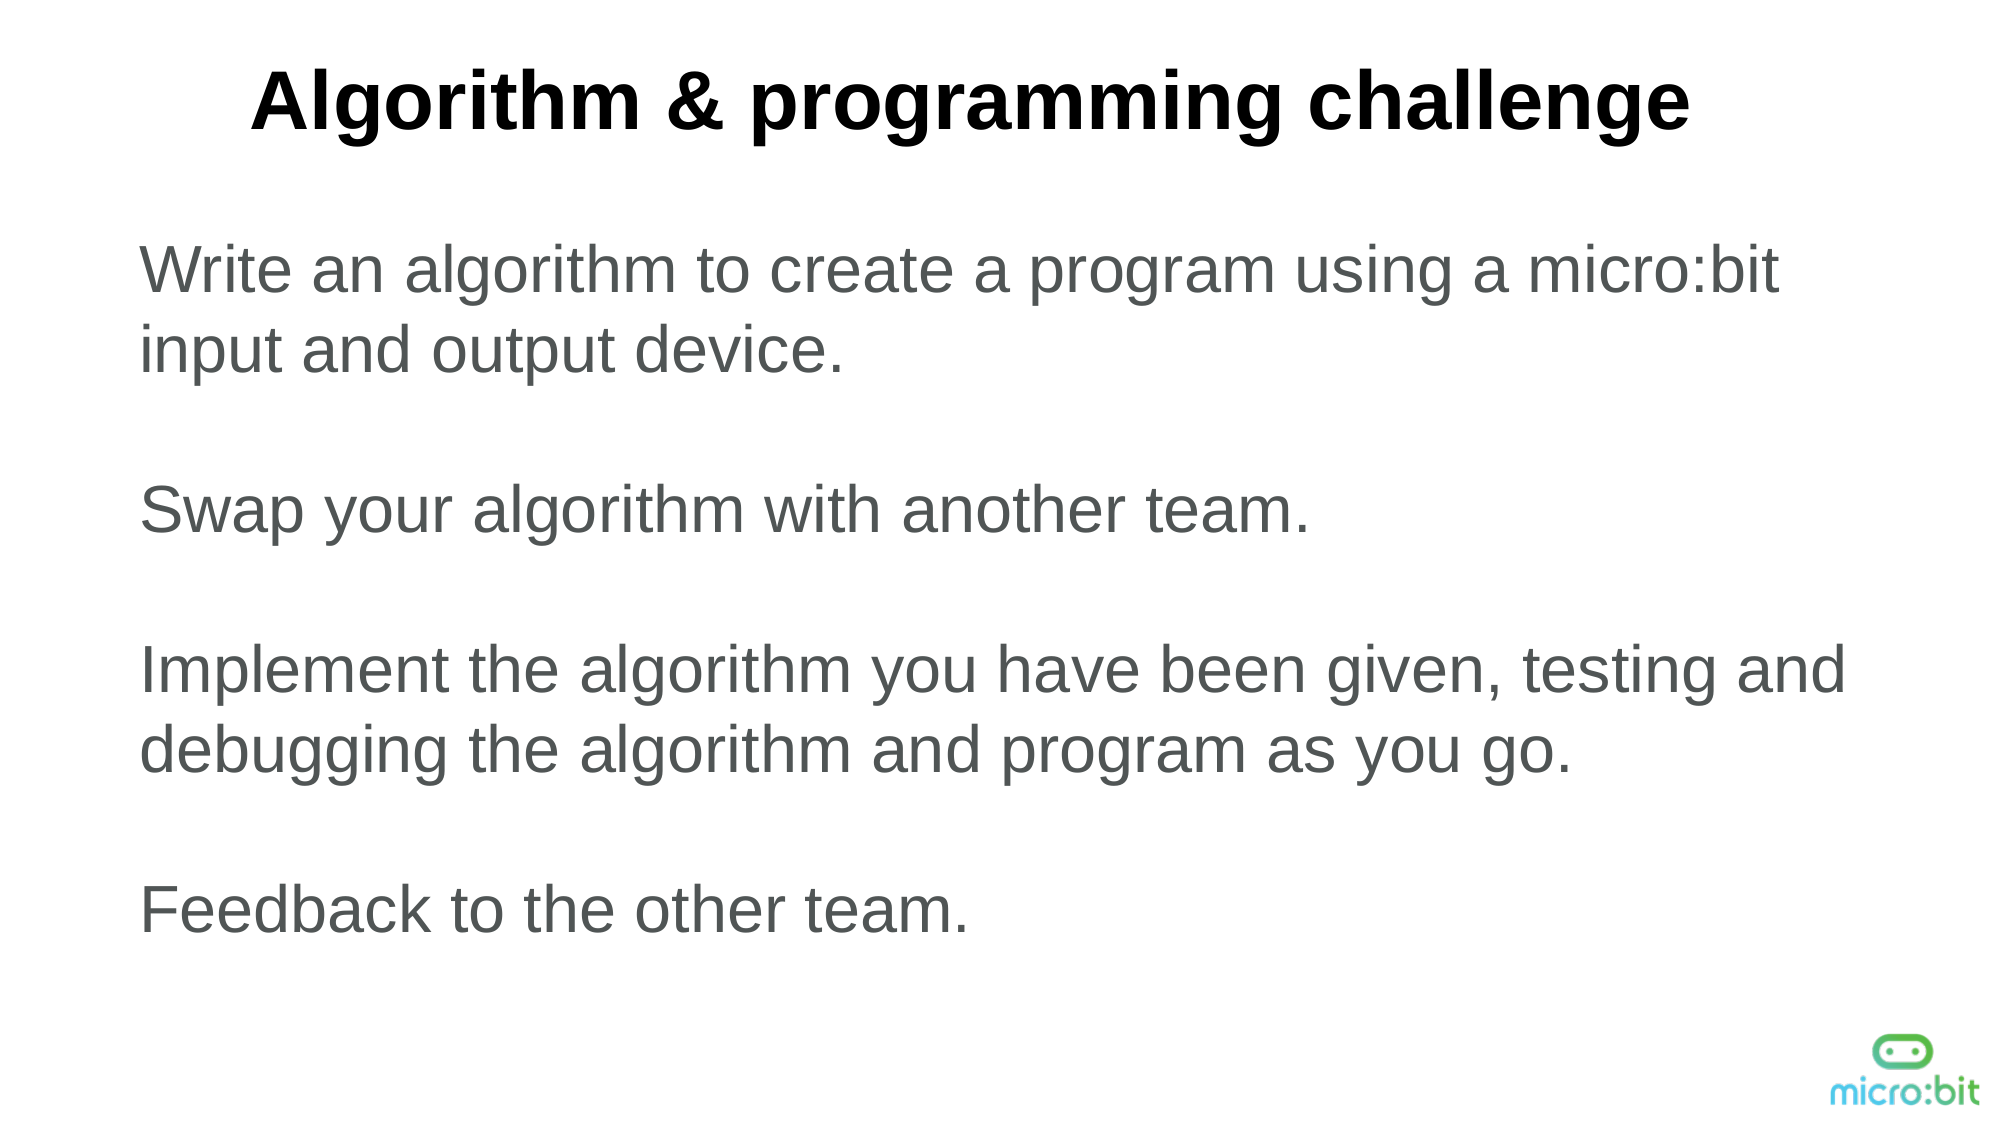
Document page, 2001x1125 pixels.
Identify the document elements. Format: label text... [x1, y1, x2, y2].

picture [1830, 1029, 1980, 1106]
text_box Algorithm & programming challenge Write an algorithm to create a program using a micro:bit input and output device. Swap your algorithm with another team. Implement the algorithm you have been given, testing and debugging the algorithm and program as you go. Feedback to the other team. [124, 0, 1876, 616]
